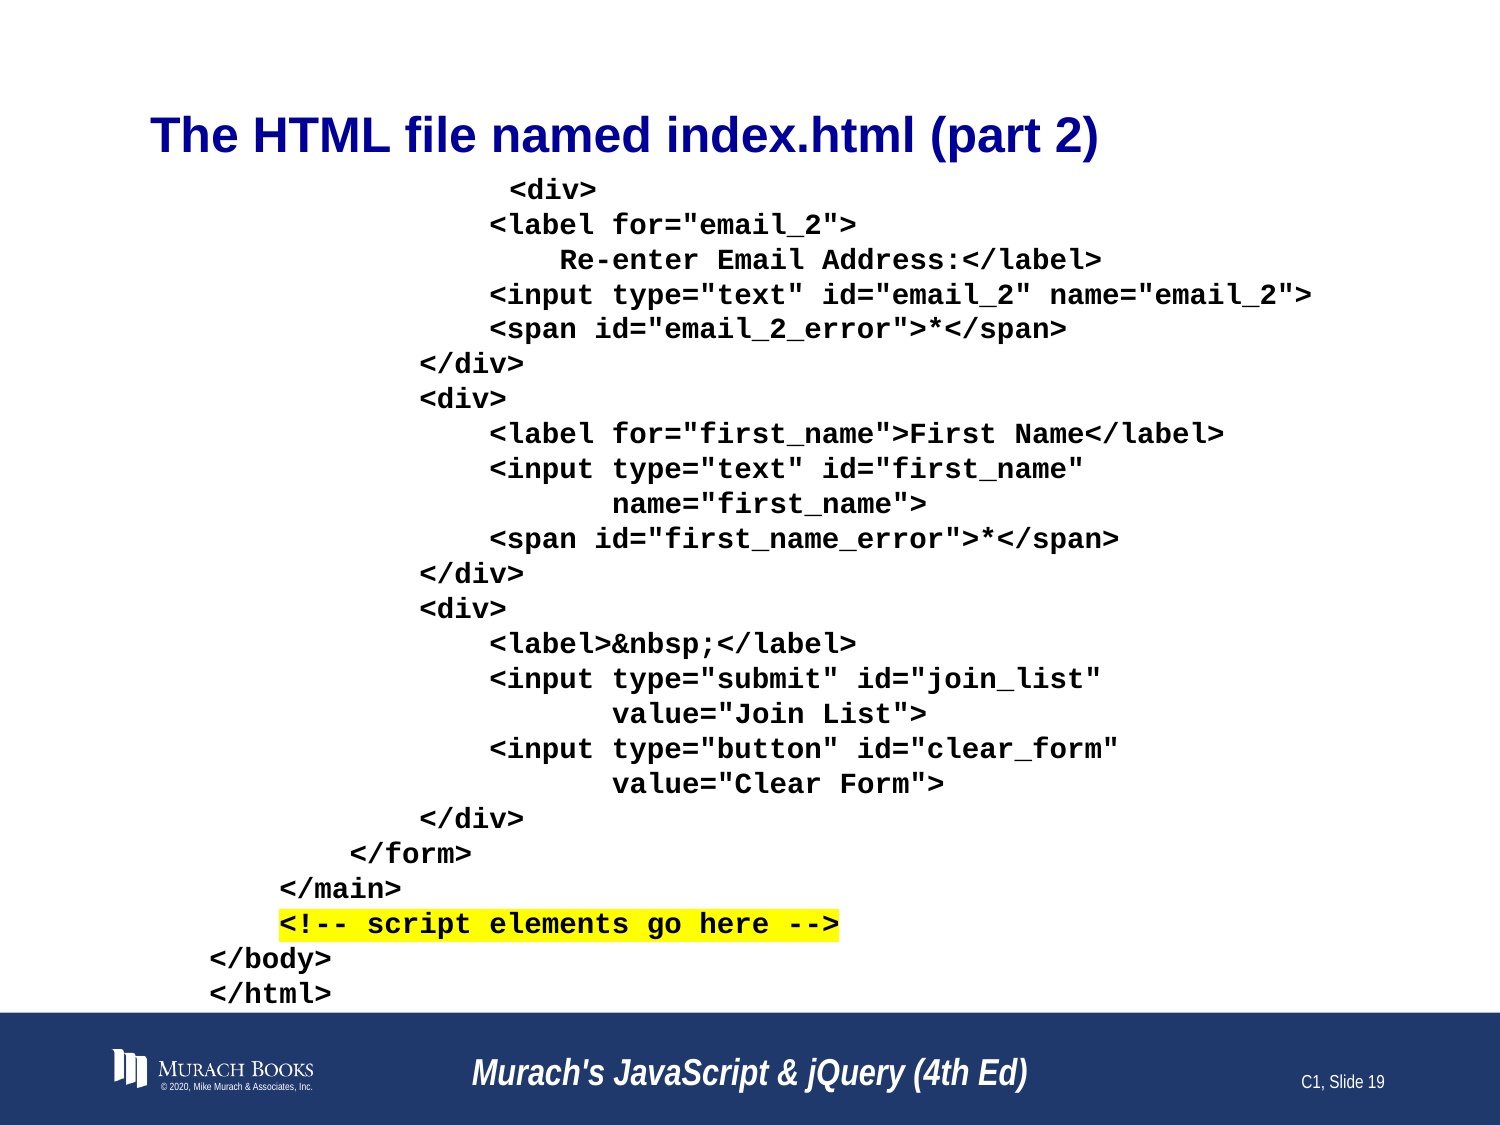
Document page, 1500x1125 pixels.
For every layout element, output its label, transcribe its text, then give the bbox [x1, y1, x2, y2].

title The HTML file named index.html (part 2) [150, 102, 1350, 162]
slide_number C1, Slide 19 [1087, 1025, 1400, 1100]
list <div> <label for="email_2"> Re-enter Email Address:</label> <input type="text" id="email_2" name="email_2"> <span id="email_2_error">*</span> </div> <div> <label for="first_name">First Name</label> <input type="text" id="first_name" name="first_name"> <span id="first_name_error">*</span> </div> <div> <label>&nbsp;</label> <input type="submit" id="join_list" value="Join List"> <input type="button" id="clear_form" value="Clear Form"> </div> </form> </main> <!-- script elements go here --> </body> </html> [137, 162, 1350, 963]
slide_number Murach's JavaScript & jQuery (4th Ed) [463, 1025, 1050, 1100]
footer © 2020, Mike Murach & Associates, Inc. [12, 1025, 463, 1100]
